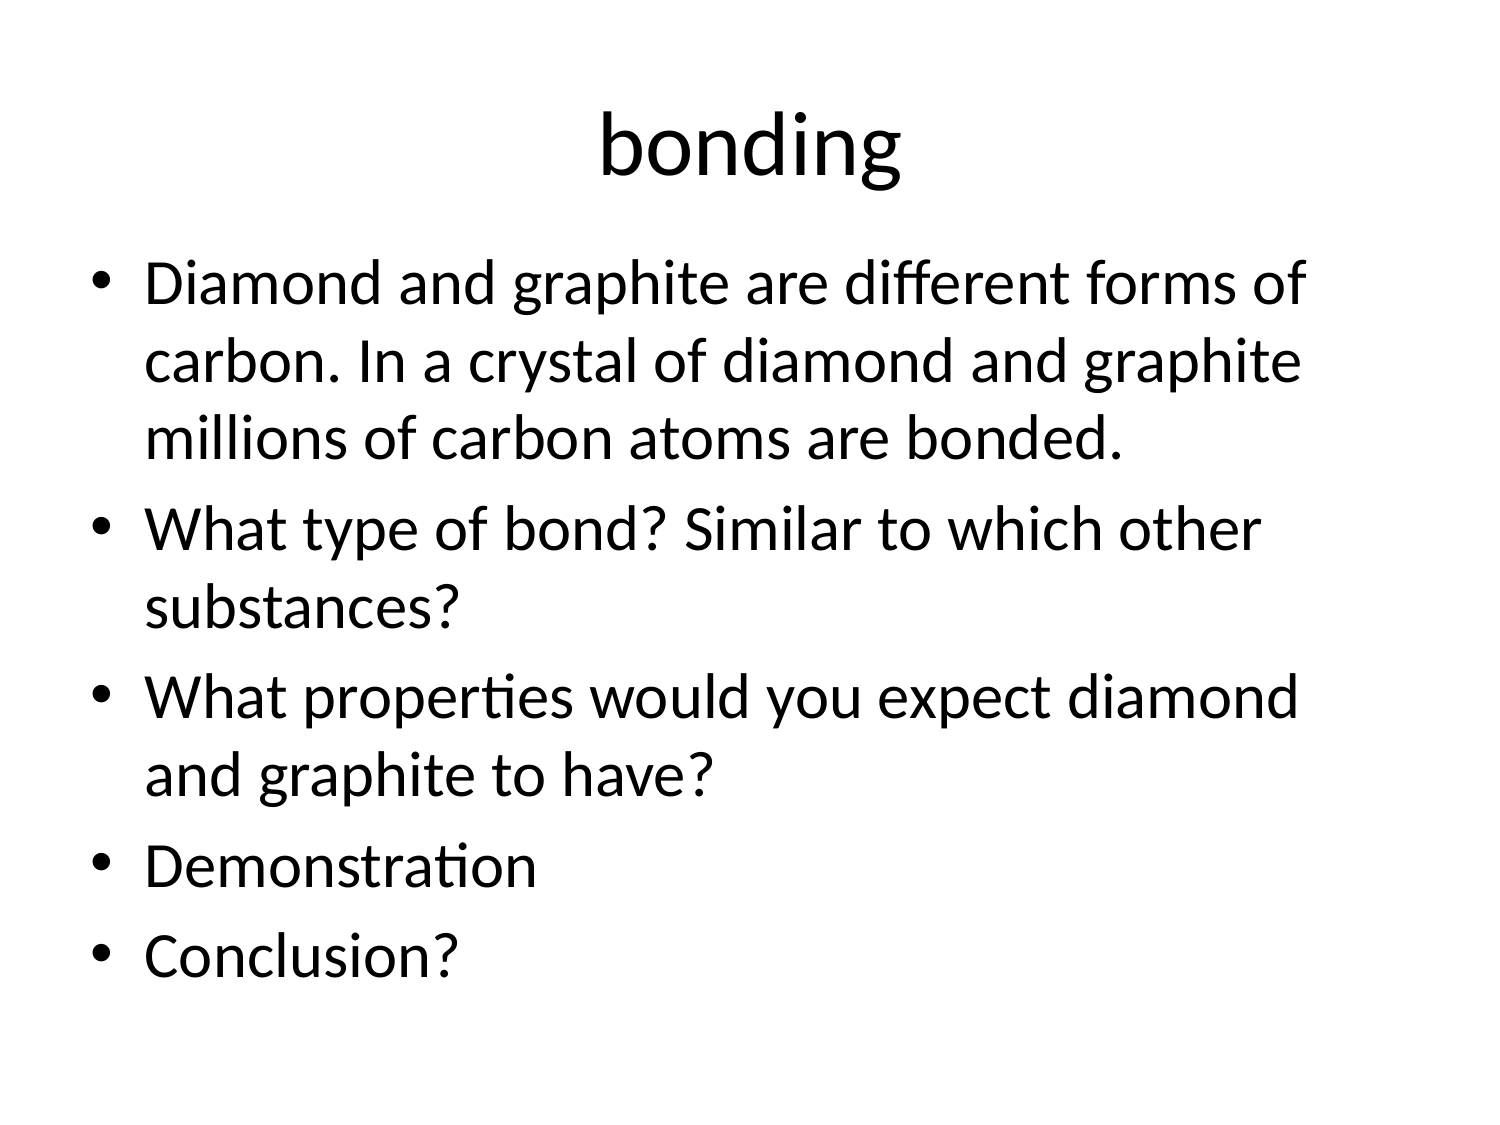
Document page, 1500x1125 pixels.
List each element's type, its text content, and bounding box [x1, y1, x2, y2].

title bonding [75, 45, 1425, 232]
list Diamond and graphite are different forms of carbon. In a crystal of diamond and graphite millions of carbon atoms are bonded. What type of bond? Similar to which other substances? What properties would you expect diamond and graphite to have? Demonstration Conclusion? [75, 232, 1425, 1005]
